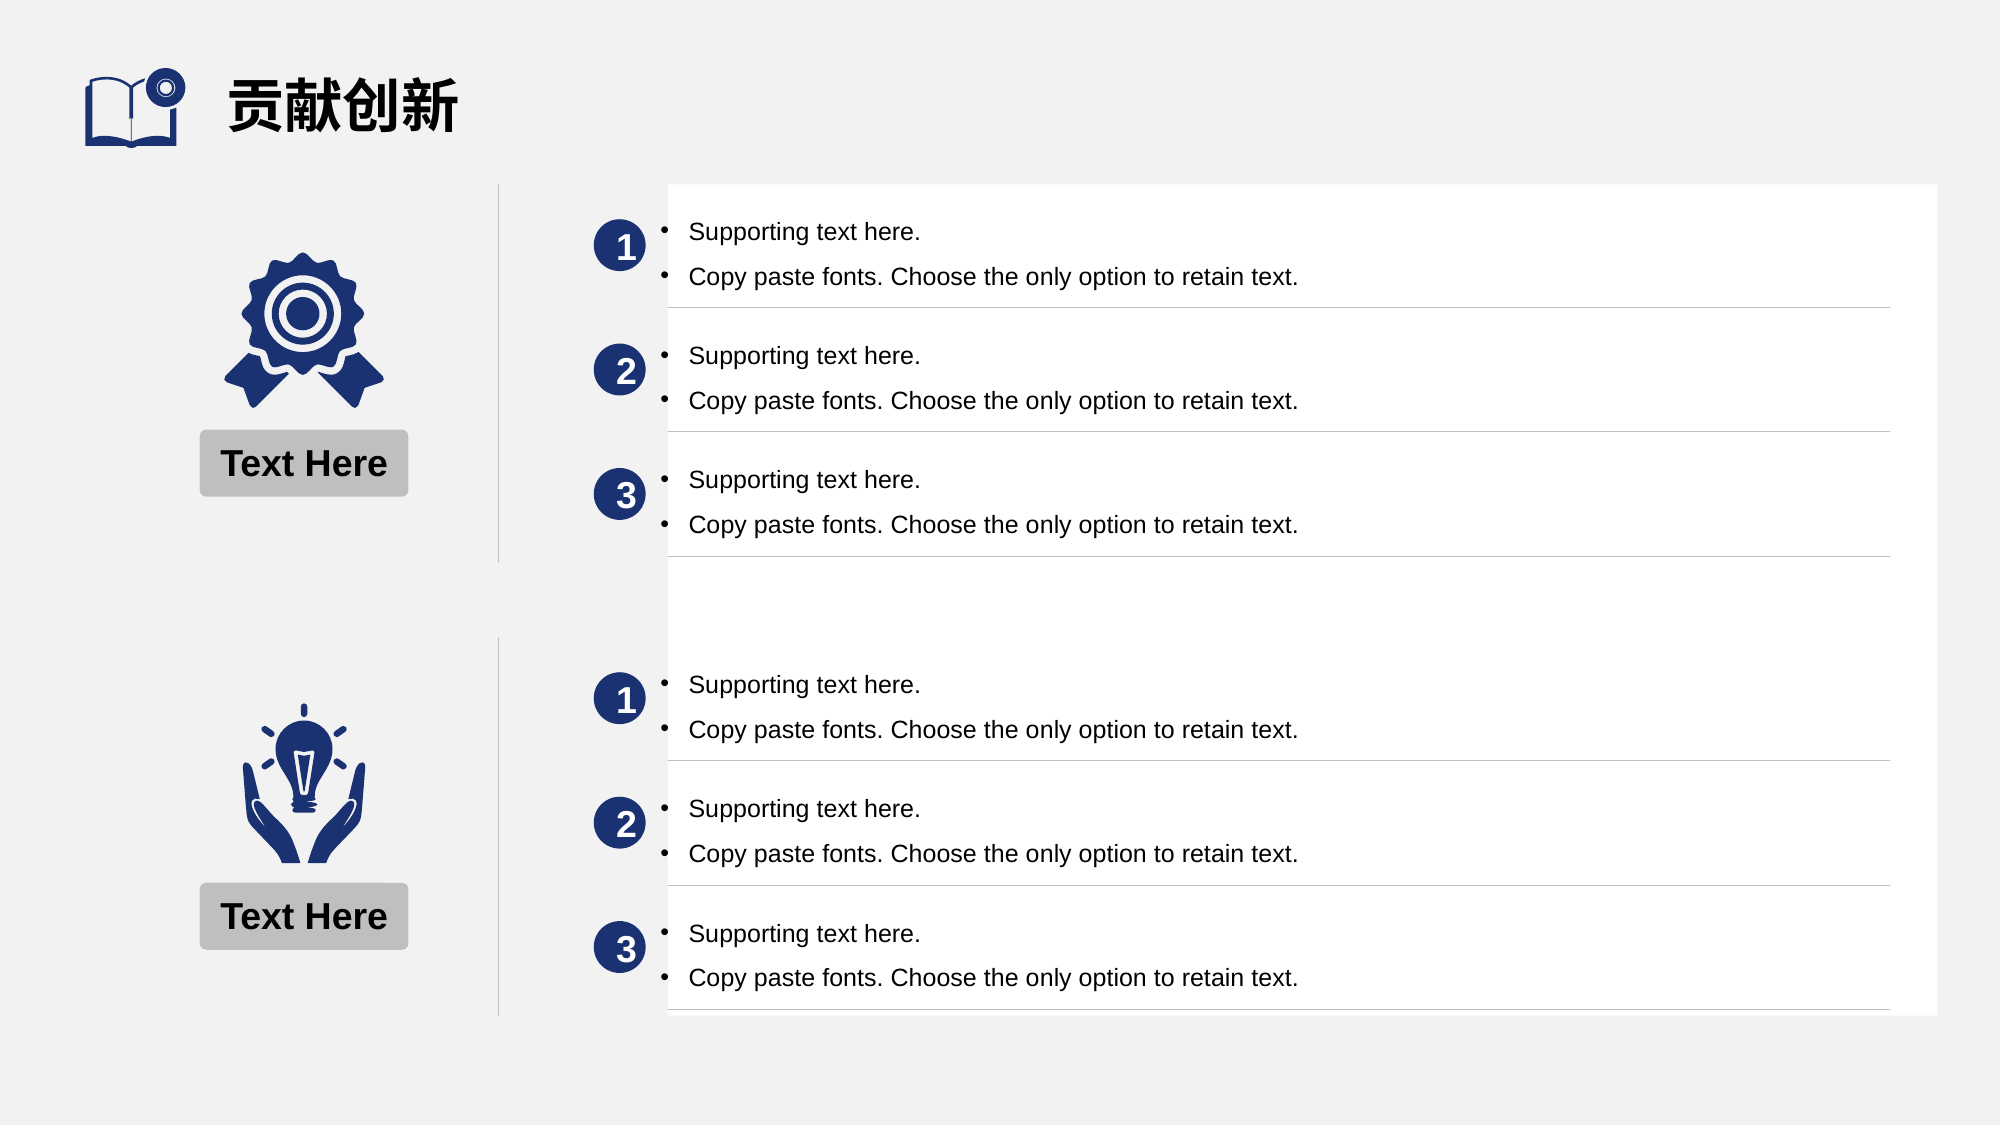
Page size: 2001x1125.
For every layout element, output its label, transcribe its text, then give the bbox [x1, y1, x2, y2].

text_box [224, 352, 289, 408]
text_box [241, 252, 365, 375]
text_box [261, 725, 275, 738]
text_box Supporting text here. Copy paste fonts. Choose the only option to retain text. [645, 433, 1890, 555]
text_box [317, 352, 384, 408]
text_box [333, 758, 347, 770]
text_box 3 [592, 920, 645, 975]
text_box [275, 720, 333, 813]
text_box 2 [592, 342, 645, 397]
text_box Supporting text here. Copy paste fonts. Choose the only option to retain text. [645, 637, 1890, 759]
title 贡献创新 [211, 38, 1992, 148]
text_box Text Here [199, 882, 409, 950]
text_box Supporting text here. Copy paste fonts. Choose the only option to retain text. [645, 886, 1890, 1008]
text_box 2 [592, 795, 645, 850]
text_box [242, 762, 301, 864]
text_box 1 [592, 218, 645, 273]
text_box Supporting text here. Copy paste fonts. Choose the only option to retain text. [645, 308, 1890, 431]
text_box [261, 758, 275, 770]
text_box [307, 762, 366, 864]
text_box [300, 703, 308, 718]
text_box Text Here [199, 429, 409, 497]
text_box 3 [592, 466, 645, 521]
text_box Supporting text here. Copy paste fonts. Choose the only option to retain text. [645, 761, 1890, 884]
text_box Supporting text here. Copy paste fonts. Choose the only option to retain text. [645, 184, 1890, 306]
text_box 1 [592, 671, 645, 726]
text_box [667, 183, 1939, 1017]
text_box [333, 725, 347, 738]
